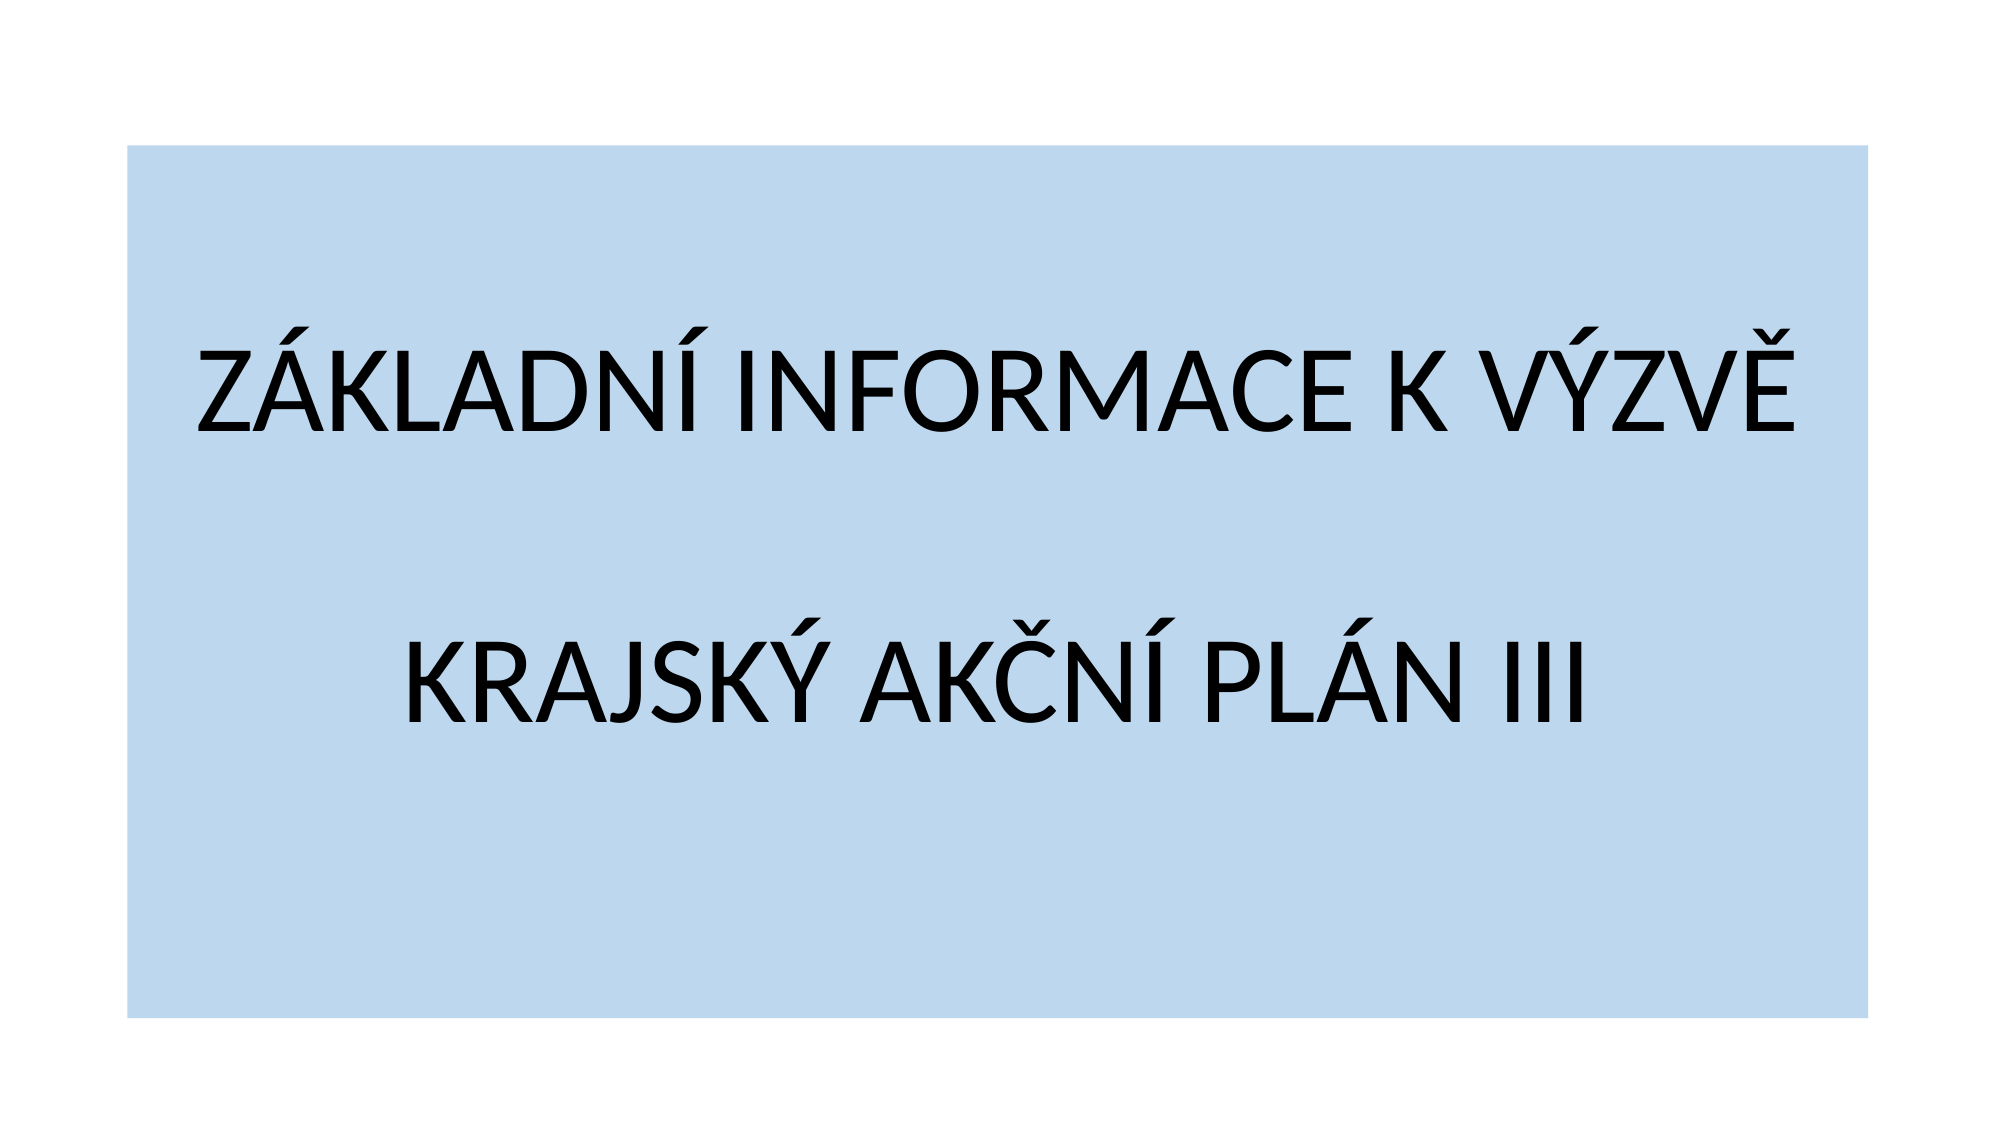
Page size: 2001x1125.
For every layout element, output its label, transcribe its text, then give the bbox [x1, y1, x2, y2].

list ZÁKLADNÍ INFORMACE K VÝZVĚ KRAJSKÝ AKČNÍ PLÁN III [127, 145, 1869, 1019]
